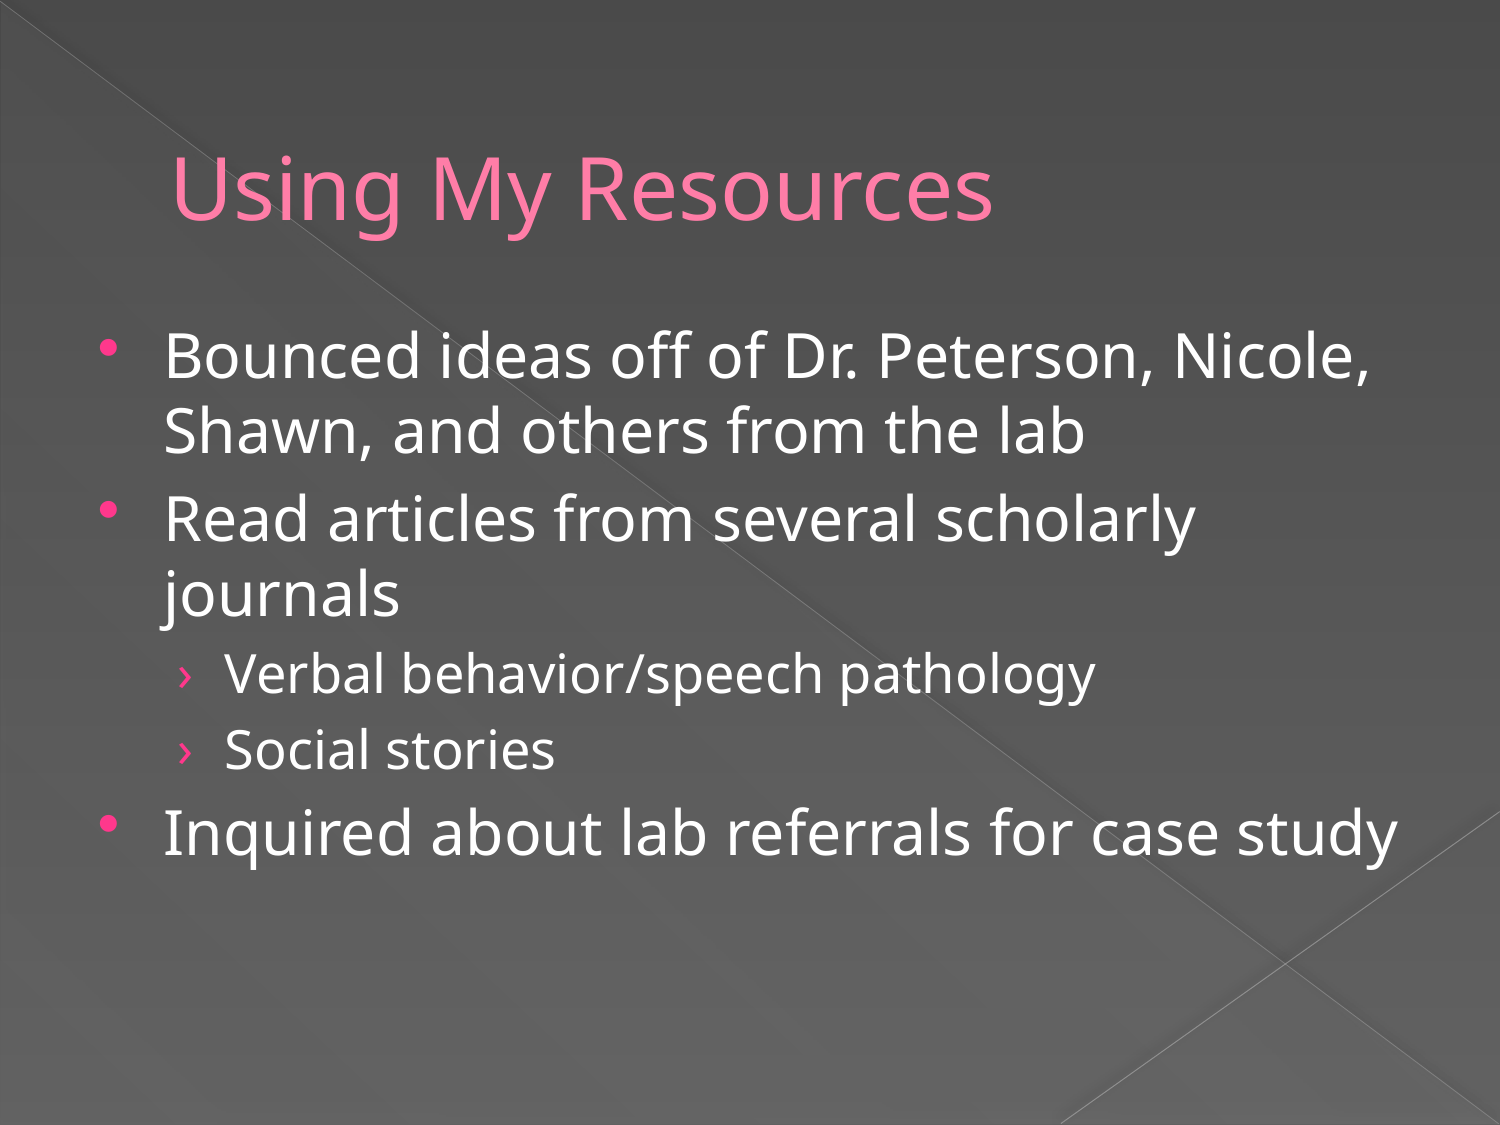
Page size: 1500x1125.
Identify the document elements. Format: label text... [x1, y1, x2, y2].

title Using My Resources [75, 70, 1425, 300]
list Bounced ideas off of Dr. Peterson, Nicole, Shawn, and others from the lab Read articles from several scholarly journals Verbal behavior/speech pathology Social stories Inquired about lab referrals for case study [75, 308, 1425, 1059]
